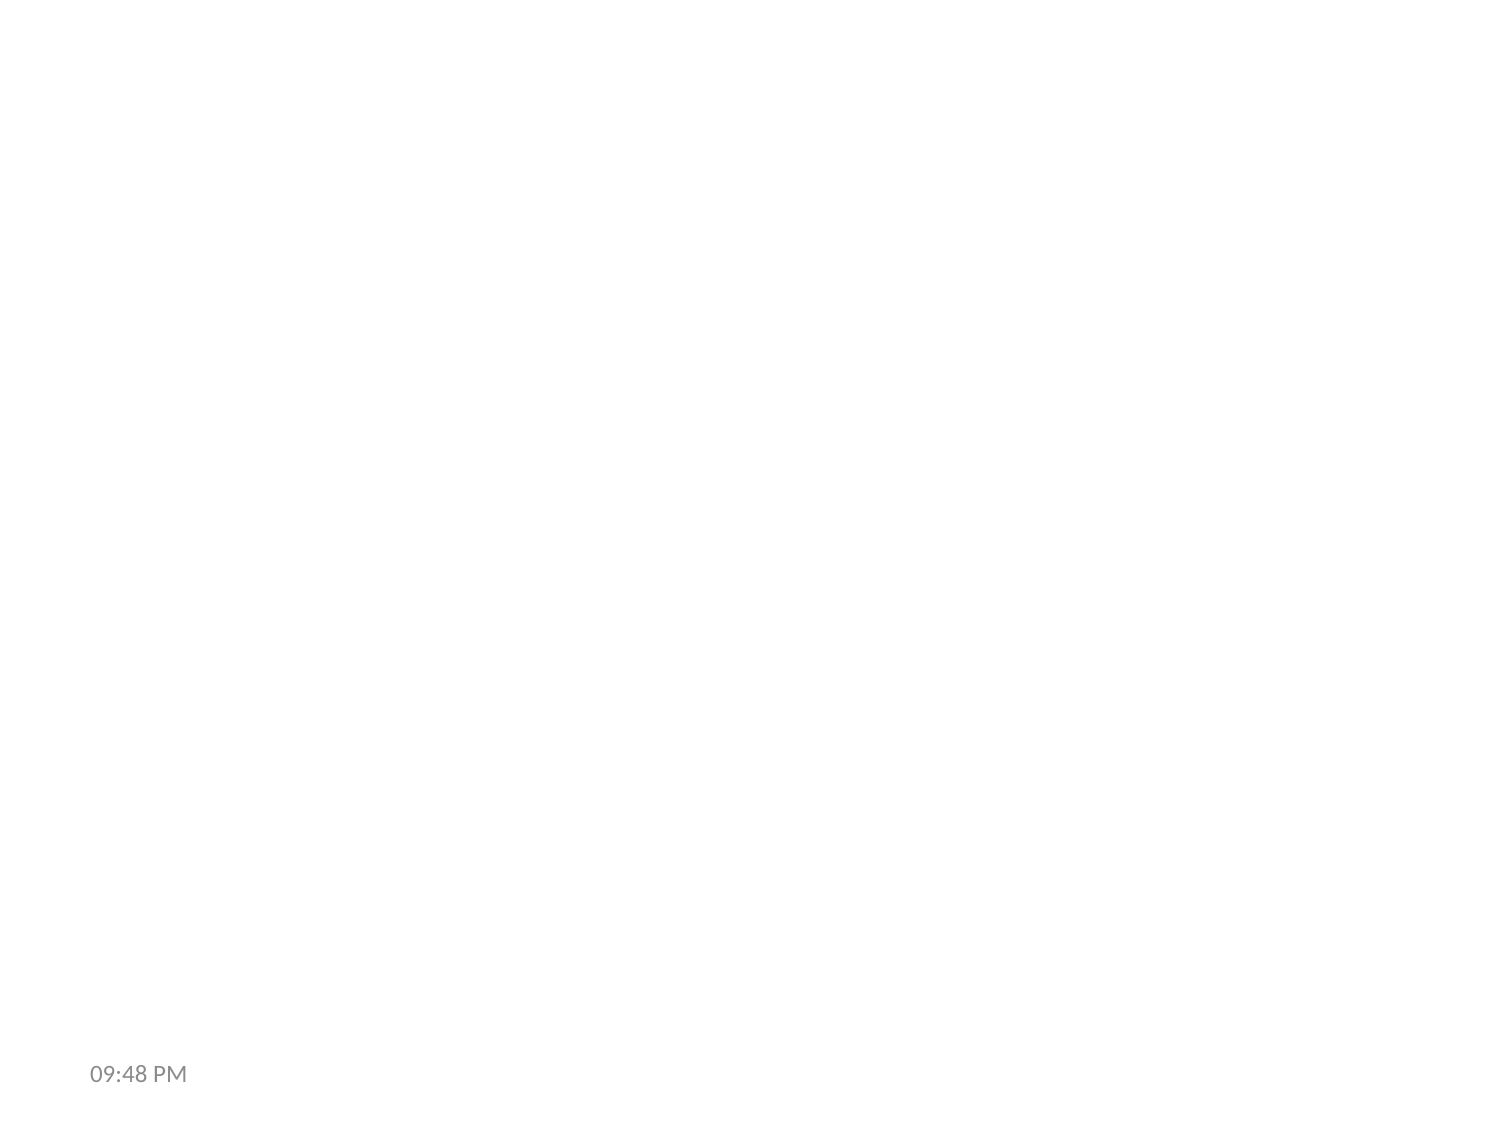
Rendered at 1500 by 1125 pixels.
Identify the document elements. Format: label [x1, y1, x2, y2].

slide_number [75, 1042, 425, 1103]
